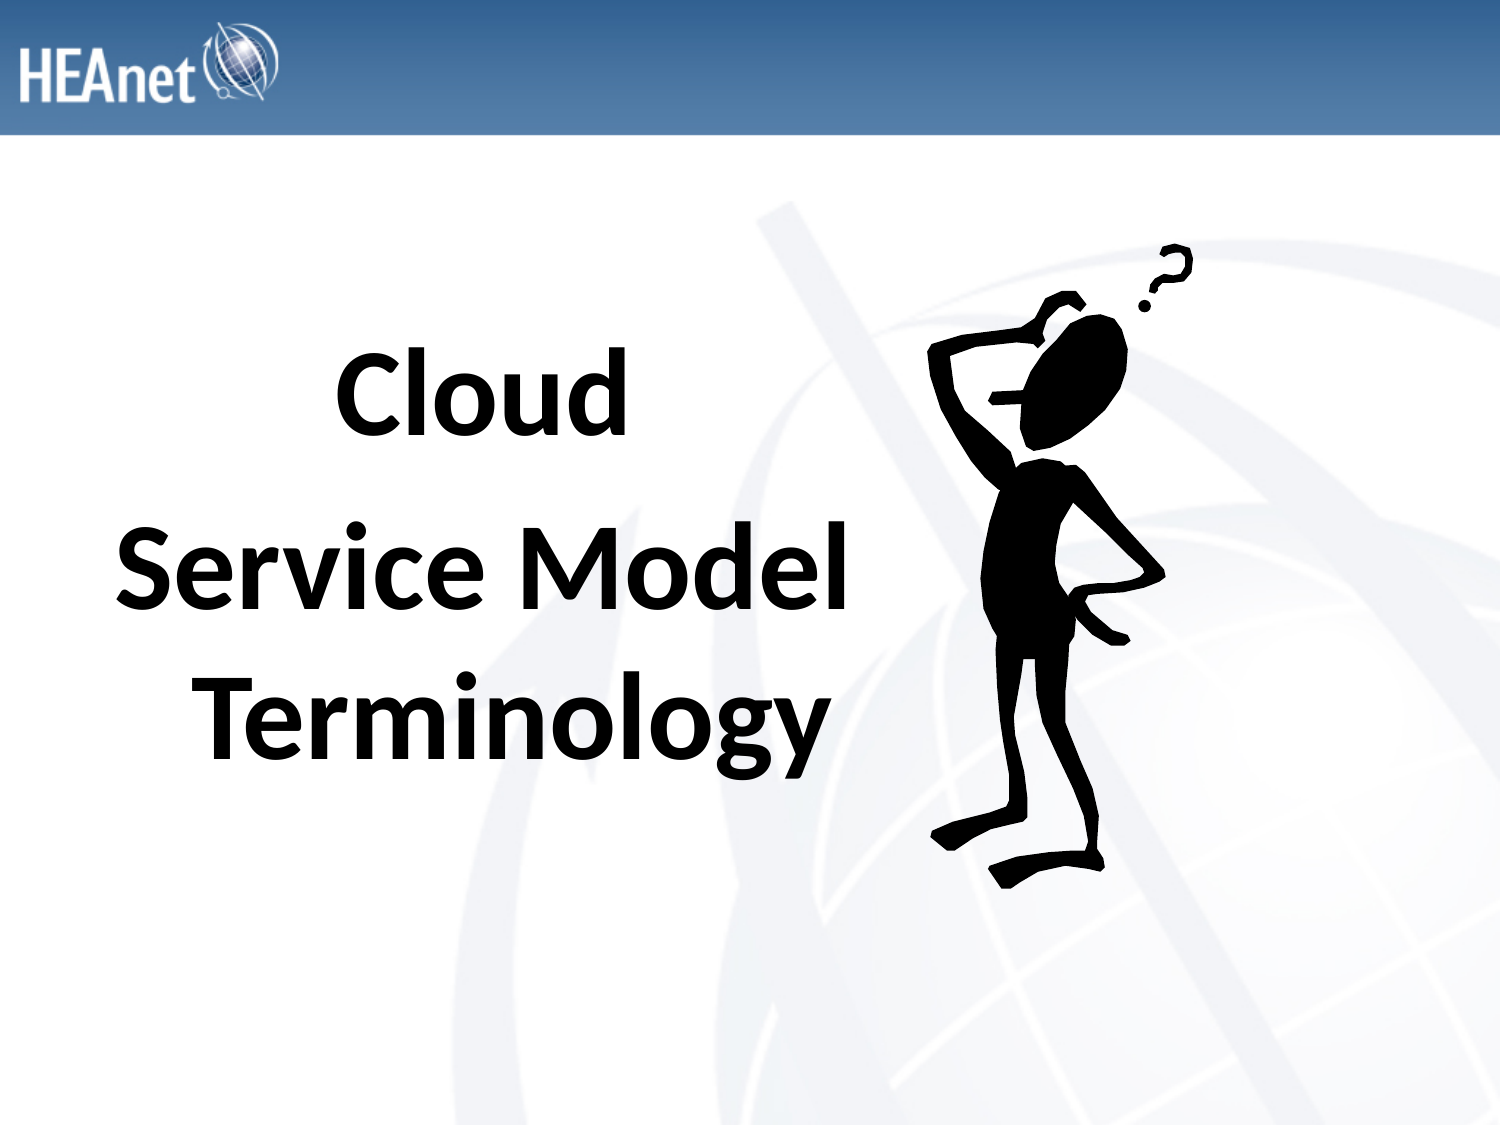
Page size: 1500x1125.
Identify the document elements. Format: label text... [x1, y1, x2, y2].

picture [0, 0, 1500, 1125]
text_box Cloud Service Model Terminology [41, 302, 921, 823]
